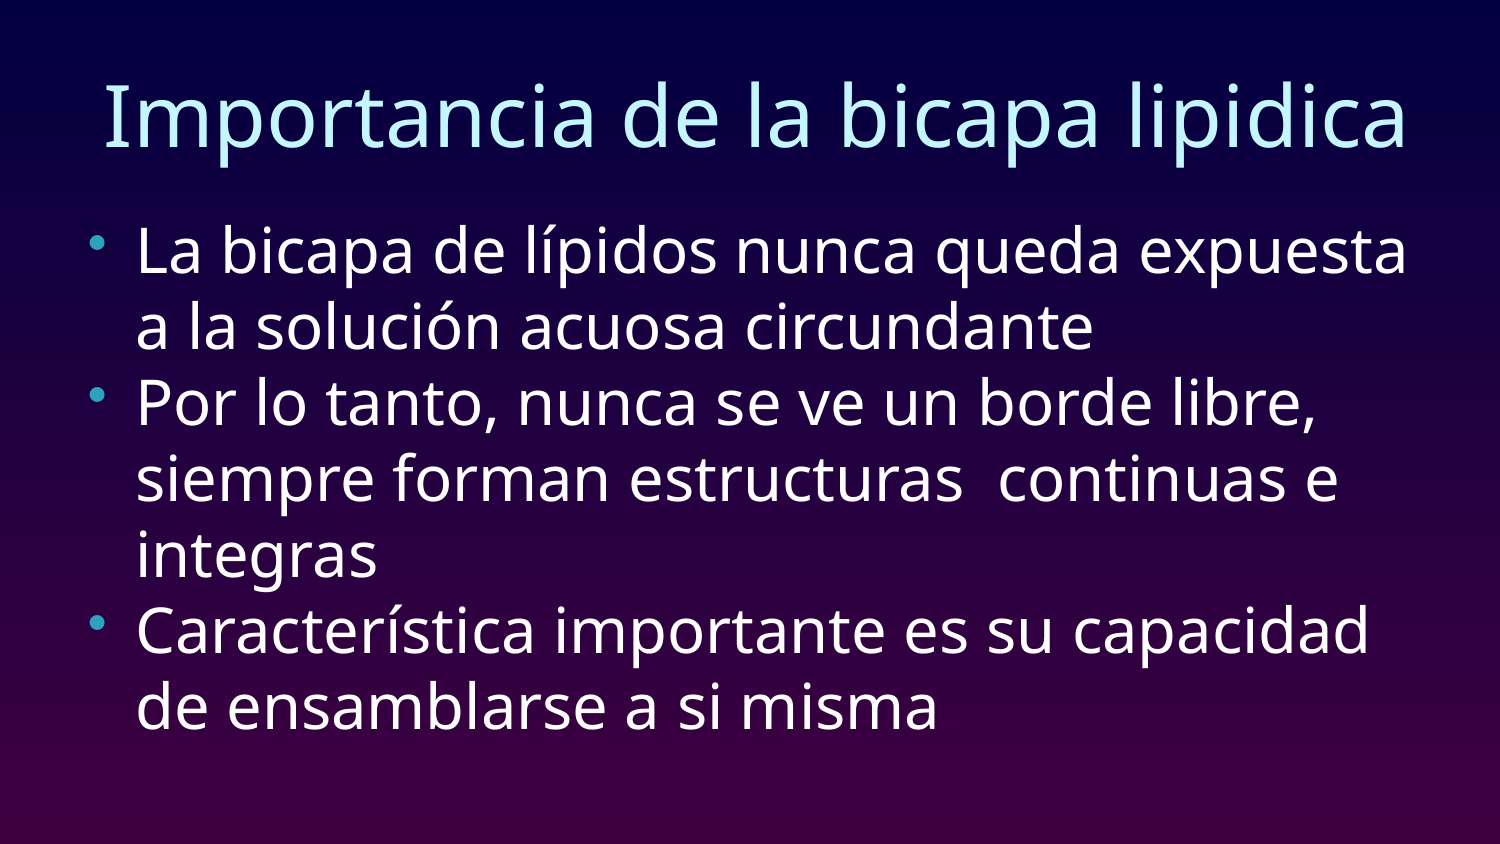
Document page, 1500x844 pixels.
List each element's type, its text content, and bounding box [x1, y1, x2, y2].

list La bicapa de lípidos nunca queda expuesta a la solución acuosa circundante Por lo tanto, nunca se ve un borde libre, siempre forman estructuras continuas e integras Característica importante es su capacidad de ensamblarse a si misma [75, 202, 1425, 760]
title Importancia de la bicapa lipidica [75, 31, 1425, 172]
